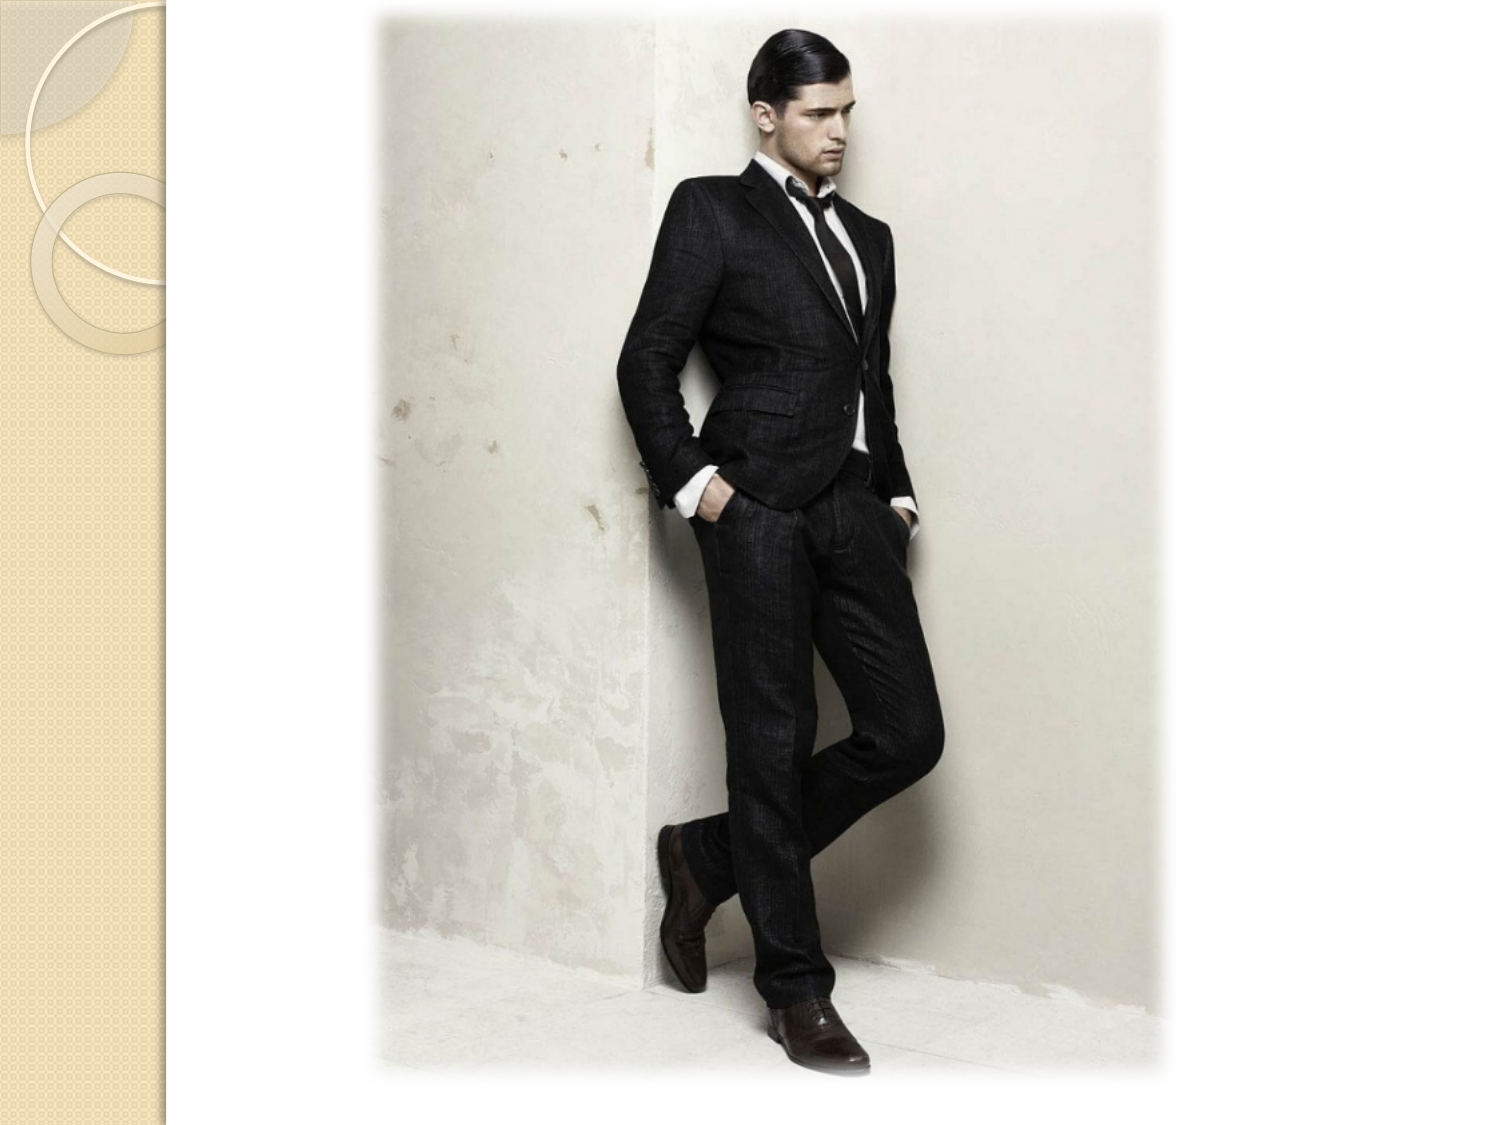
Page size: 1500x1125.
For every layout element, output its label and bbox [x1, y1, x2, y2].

picture [362, 0, 1179, 1088]
